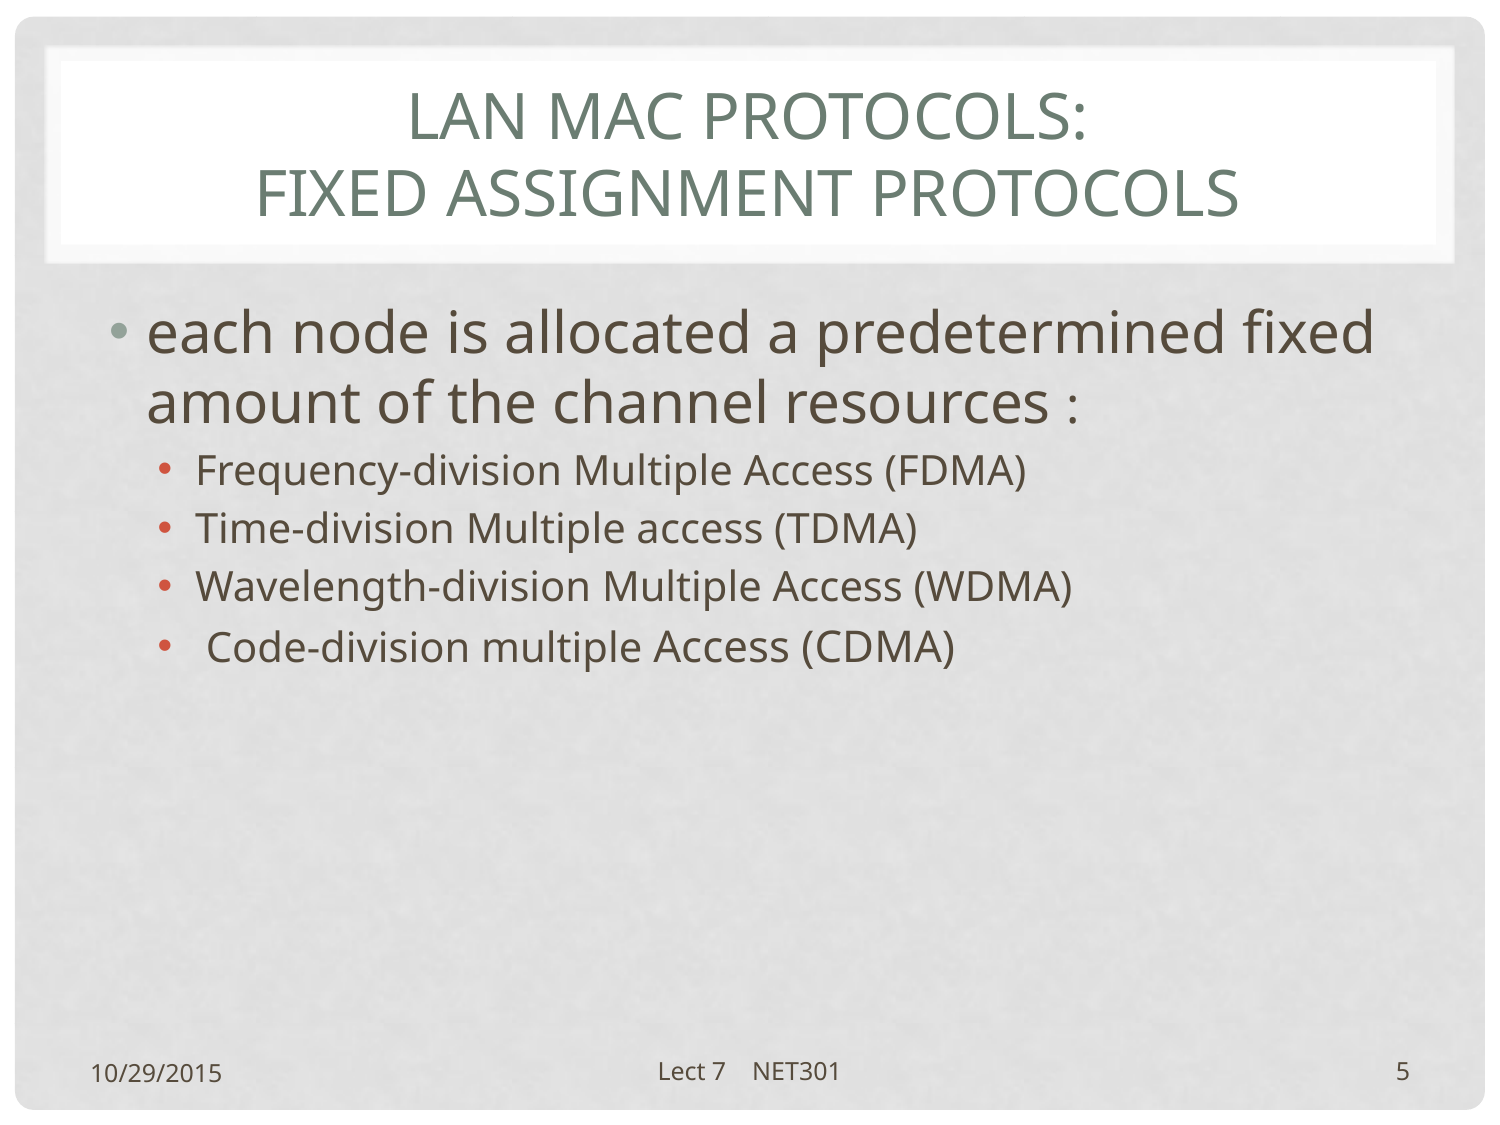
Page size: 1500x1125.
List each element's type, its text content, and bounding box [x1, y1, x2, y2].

slide_number 5 [1074, 1042, 1425, 1103]
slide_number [75, 1042, 425, 1103]
list each node is allocated a predetermined fixed amount of the channel resources : Frequency-division Multiple Access (FDMA) Time-division Multiple access (TDMA) Wavelength-division Multiple Access (WDMA) Code-division multiple Access (CDMA) [75, 287, 1425, 1005]
title LAN MAC protocols: Fixed assignment protocols [69, 66, 1425, 238]
footer Lect 7 NET301 [512, 1042, 988, 1103]
